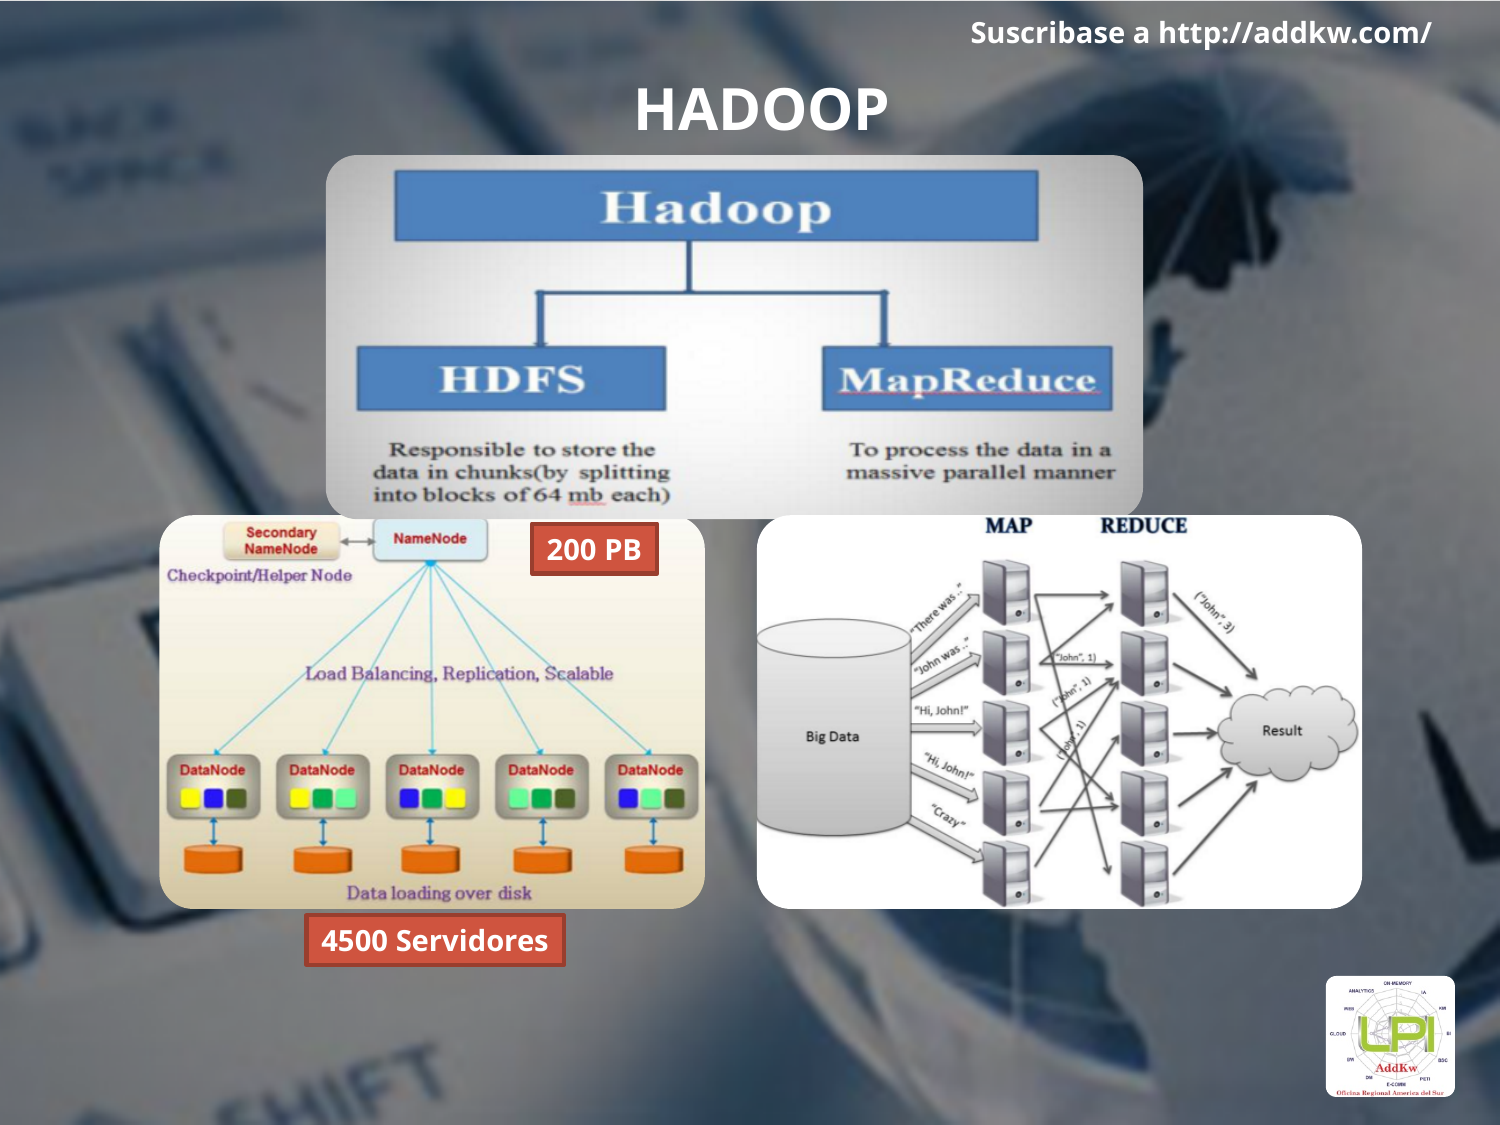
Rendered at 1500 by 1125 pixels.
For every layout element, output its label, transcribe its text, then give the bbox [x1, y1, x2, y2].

picture [0, 1, 1500, 1125]
text_box Suscribase a http://addkw.com/ [955, 7, 1448, 57]
text_box 4500 Servidores [304, 913, 566, 967]
text_box hADOOP [218, 64, 1306, 160]
